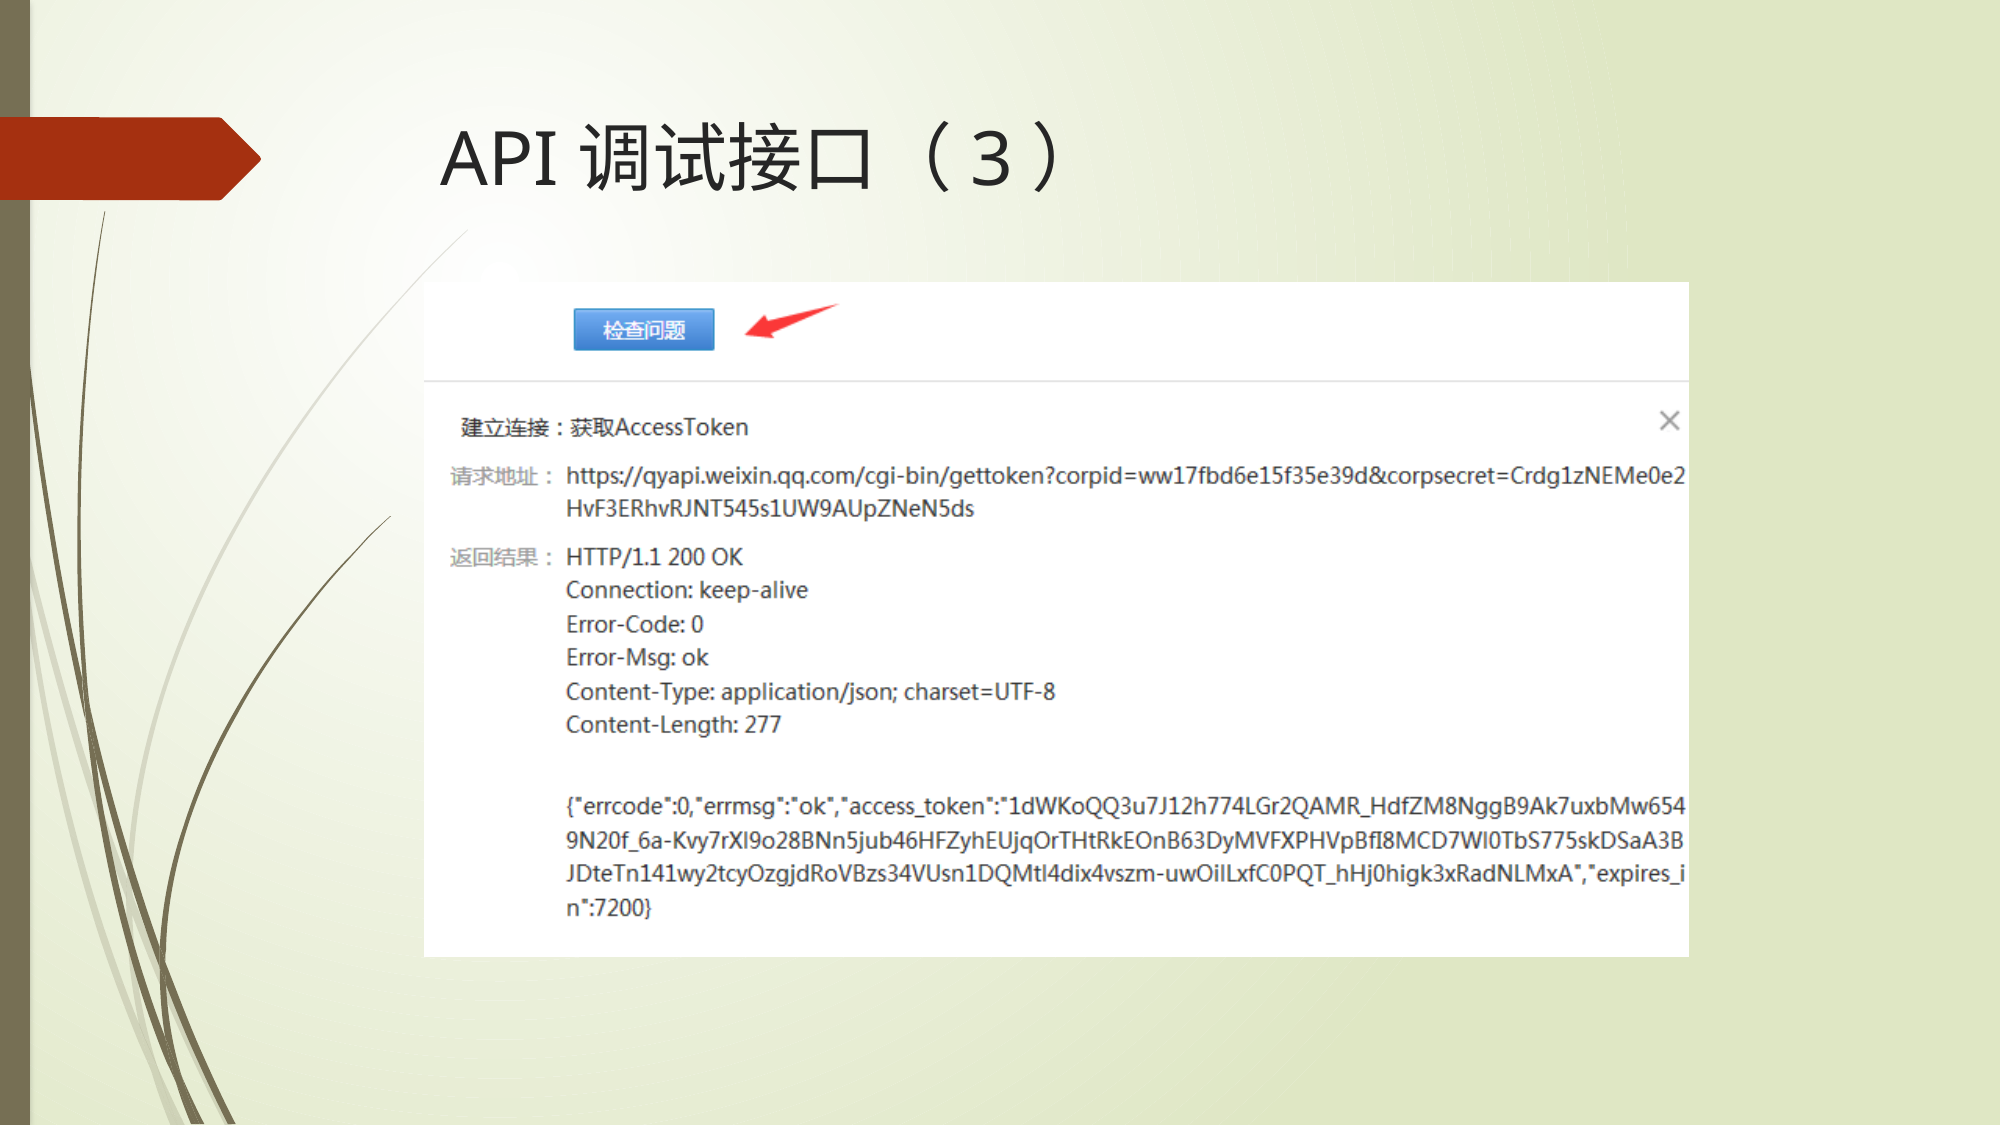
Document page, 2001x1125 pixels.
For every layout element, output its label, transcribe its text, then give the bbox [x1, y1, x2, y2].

picture [424, 282, 1689, 957]
title API调试接口（3） [425, 102, 1888, 313]
